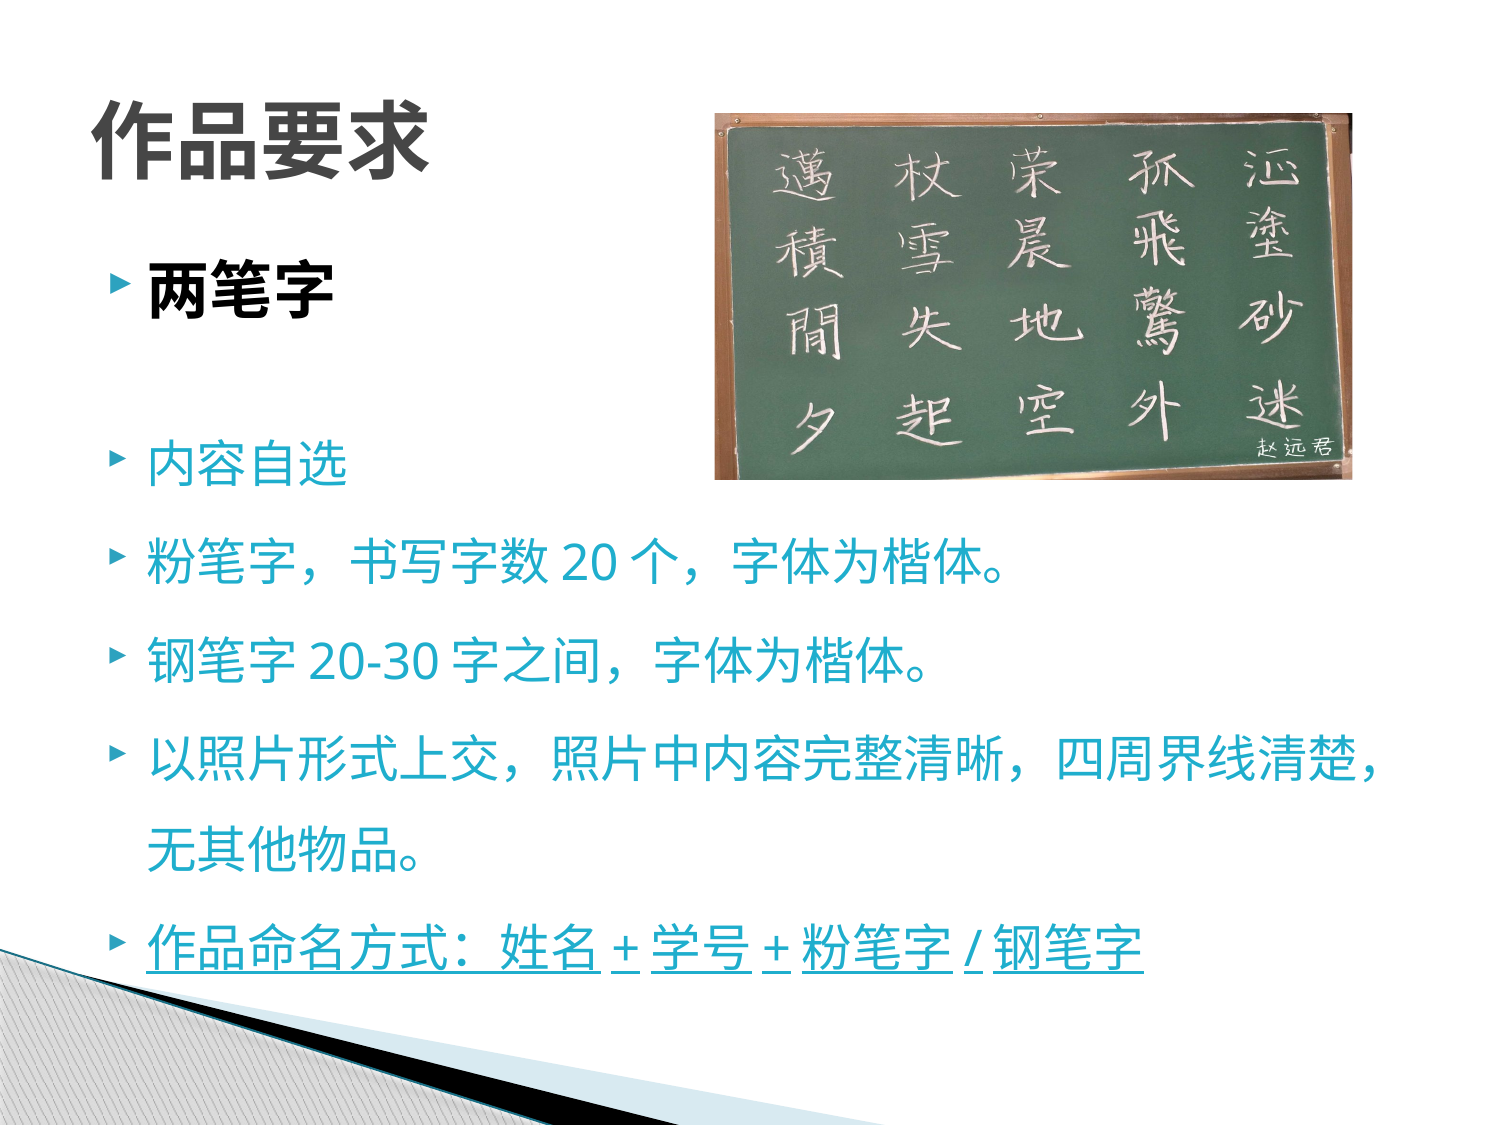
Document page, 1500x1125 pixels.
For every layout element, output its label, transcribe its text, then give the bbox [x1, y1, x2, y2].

title 作品要求 [75, 45, 1425, 233]
list 两笔字 内容自选 粉笔字，书写字数20个，字体为楷体。 钢笔字20-30字之间，字体为楷体。 以照片形式上交，照片中内容完整清晰，四周界线清楚，无其他物品。 作品命名方式：姓名+学号+粉笔字/钢笔字 [75, 243, 1425, 986]
text_box [710, 109, 1357, 484]
